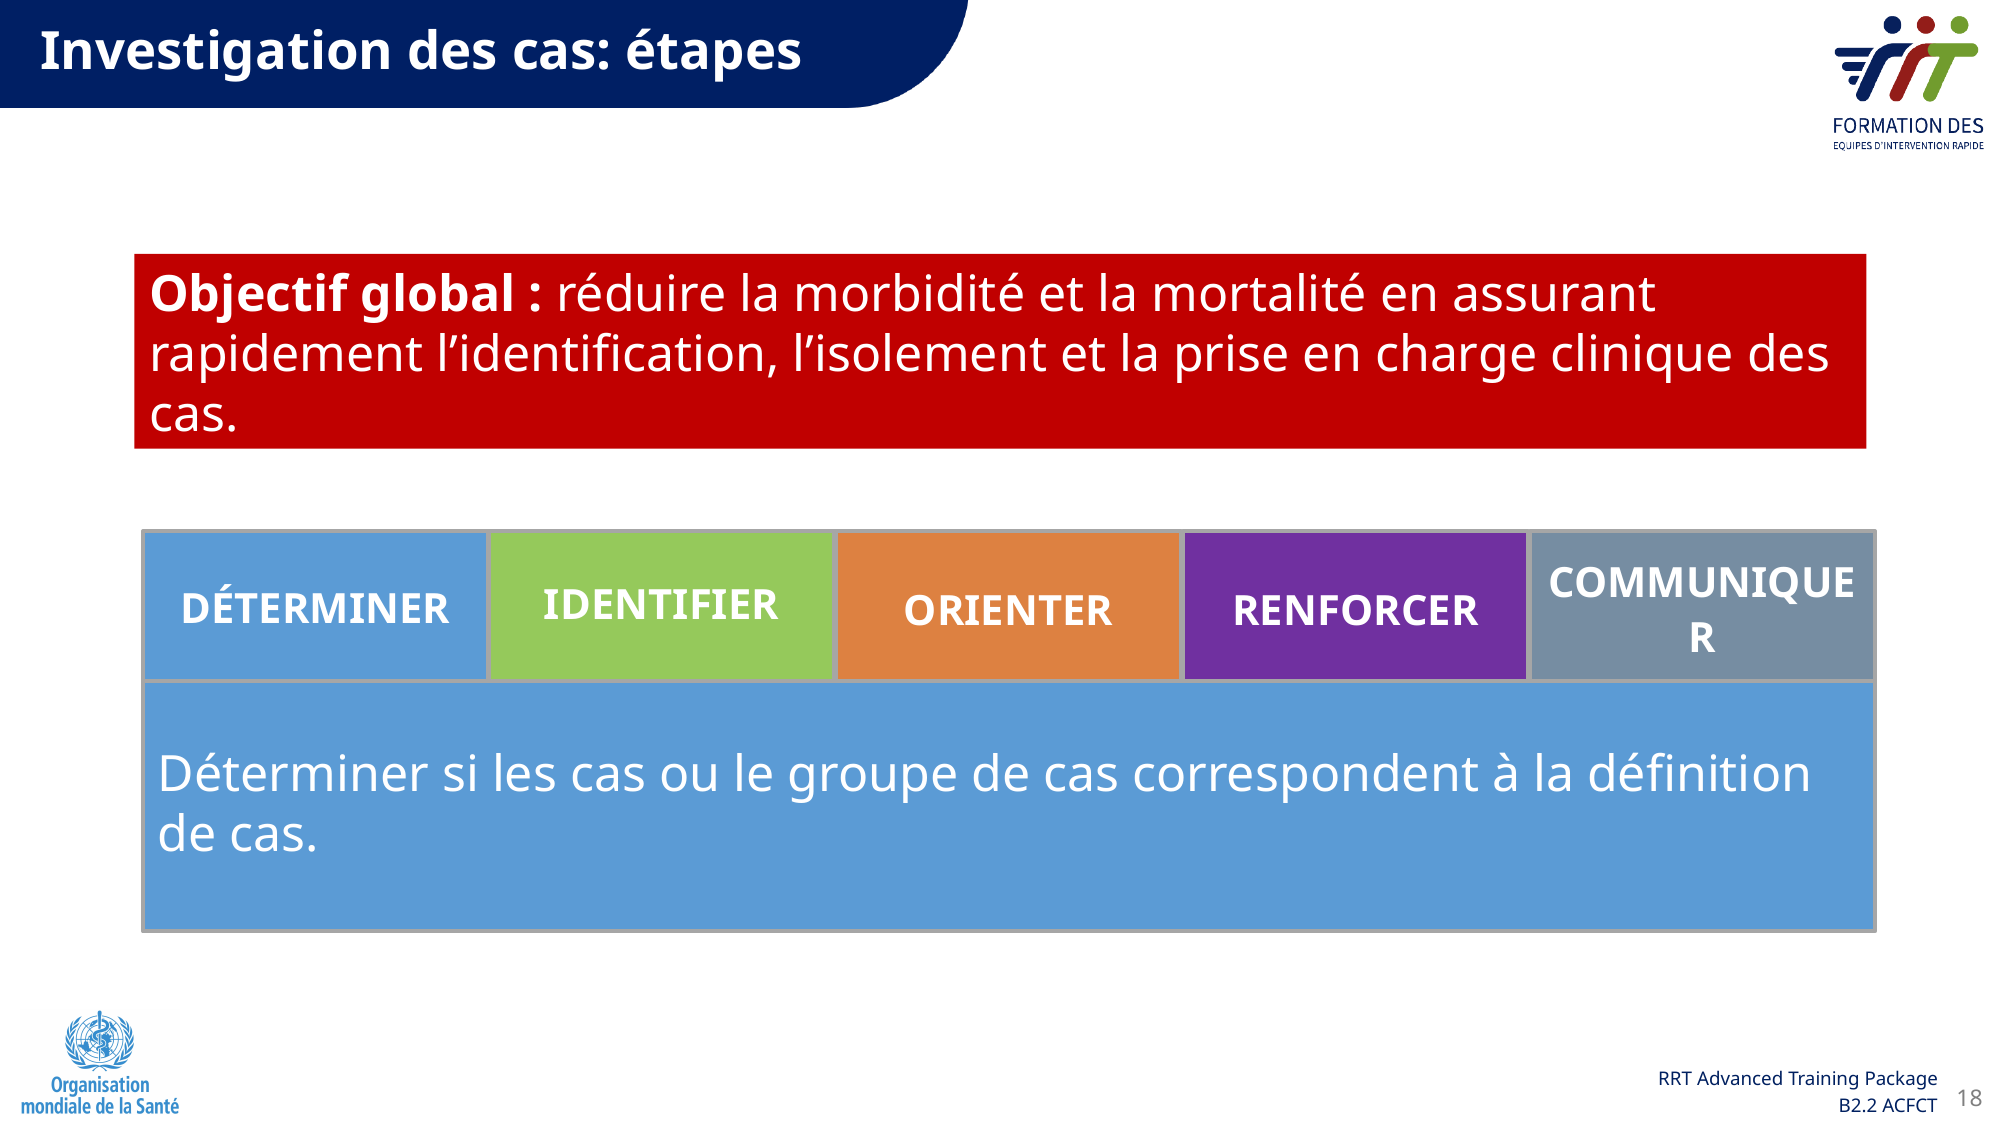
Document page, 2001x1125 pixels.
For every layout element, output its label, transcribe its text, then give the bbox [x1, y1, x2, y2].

text_box DÉTERMINER [141, 529, 490, 683]
text_box [141, 679, 1877, 933]
text_box Déterminer si les cas ou le groupe de cas correspondent à la définition de cas. [142, 734, 1875, 870]
text_box ORIENTER [834, 529, 1181, 683]
title Investigation des cas: étapes [32, 0, 981, 107]
text_box COMMUNIQUER [1528, 529, 1877, 683]
picture [0, 0, 969, 108]
picture [20, 1009, 180, 1115]
text_box IDENTIFIER [490, 529, 834, 679]
picture [1833, 15, 1984, 151]
text_box RENFORCER [1181, 529, 1528, 683]
text_box Objectif global : réduire la morbidité et la mortalité en assurant rapidement l’identification, l’isolement et la prise en charge clinique des cas. [134, 253, 1867, 449]
